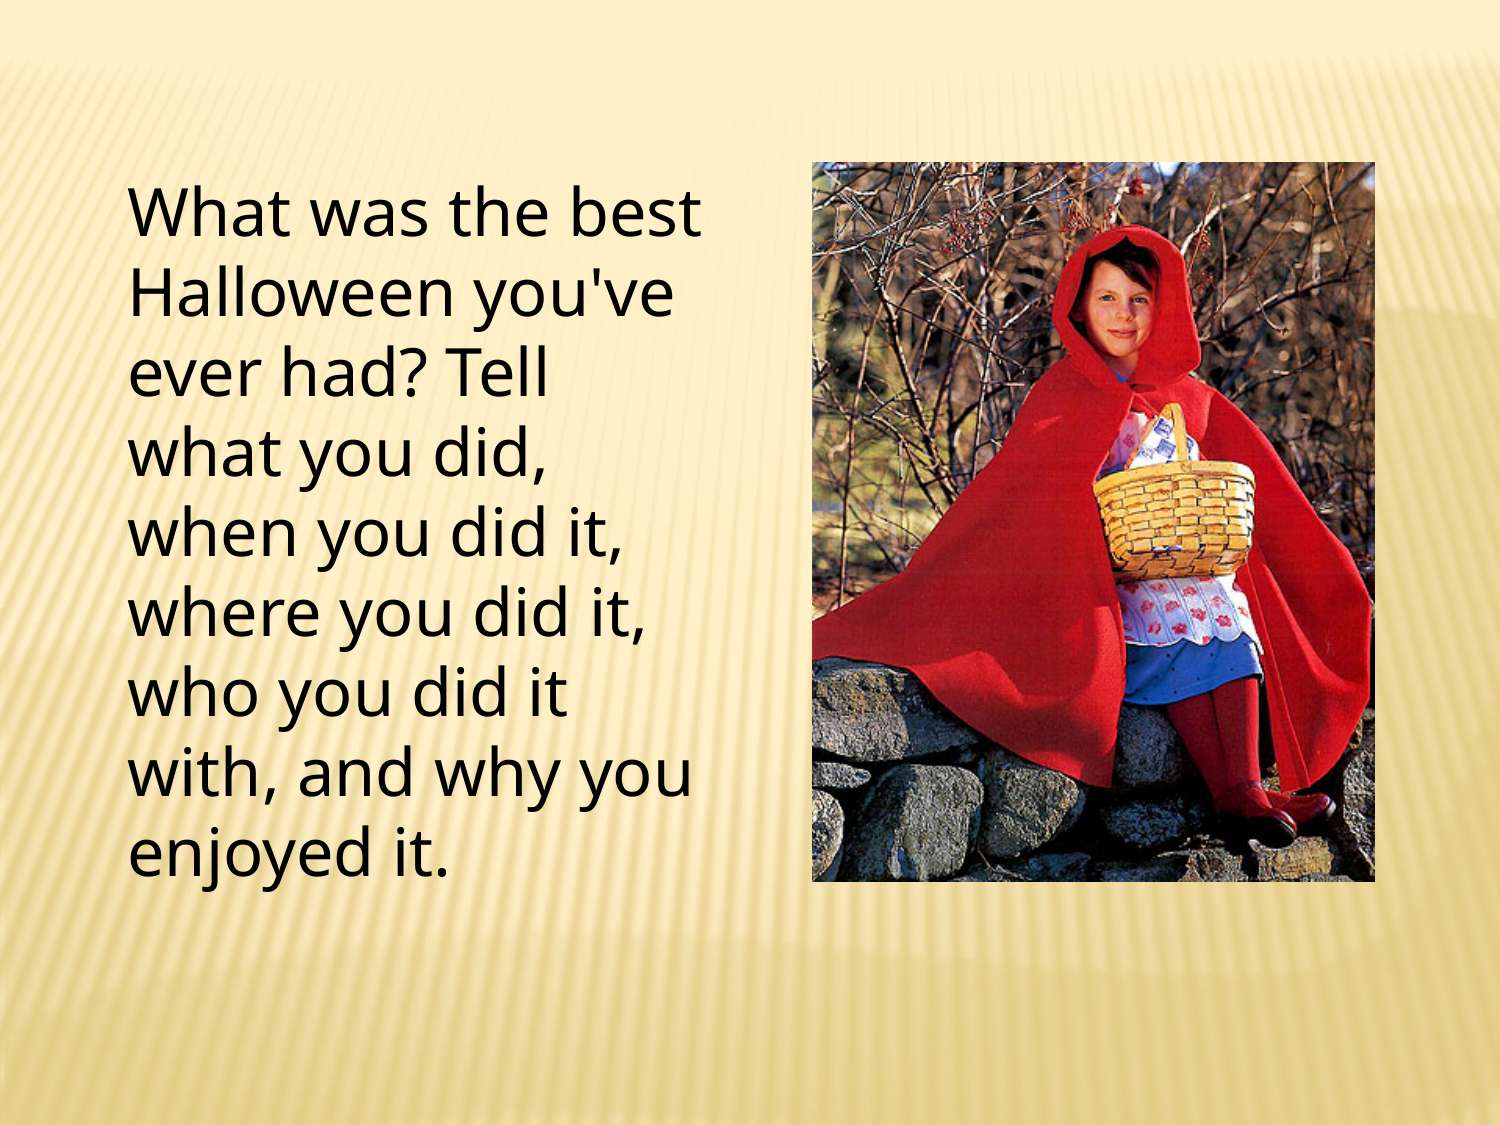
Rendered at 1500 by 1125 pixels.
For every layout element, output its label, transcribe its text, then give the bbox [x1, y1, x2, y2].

picture [812, 162, 1376, 882]
text_box What was the best Halloween you've ever had? Tell what you did, when you did it, where you did it, who you did it with, and why you enjoyed it. [112, 162, 725, 897]
